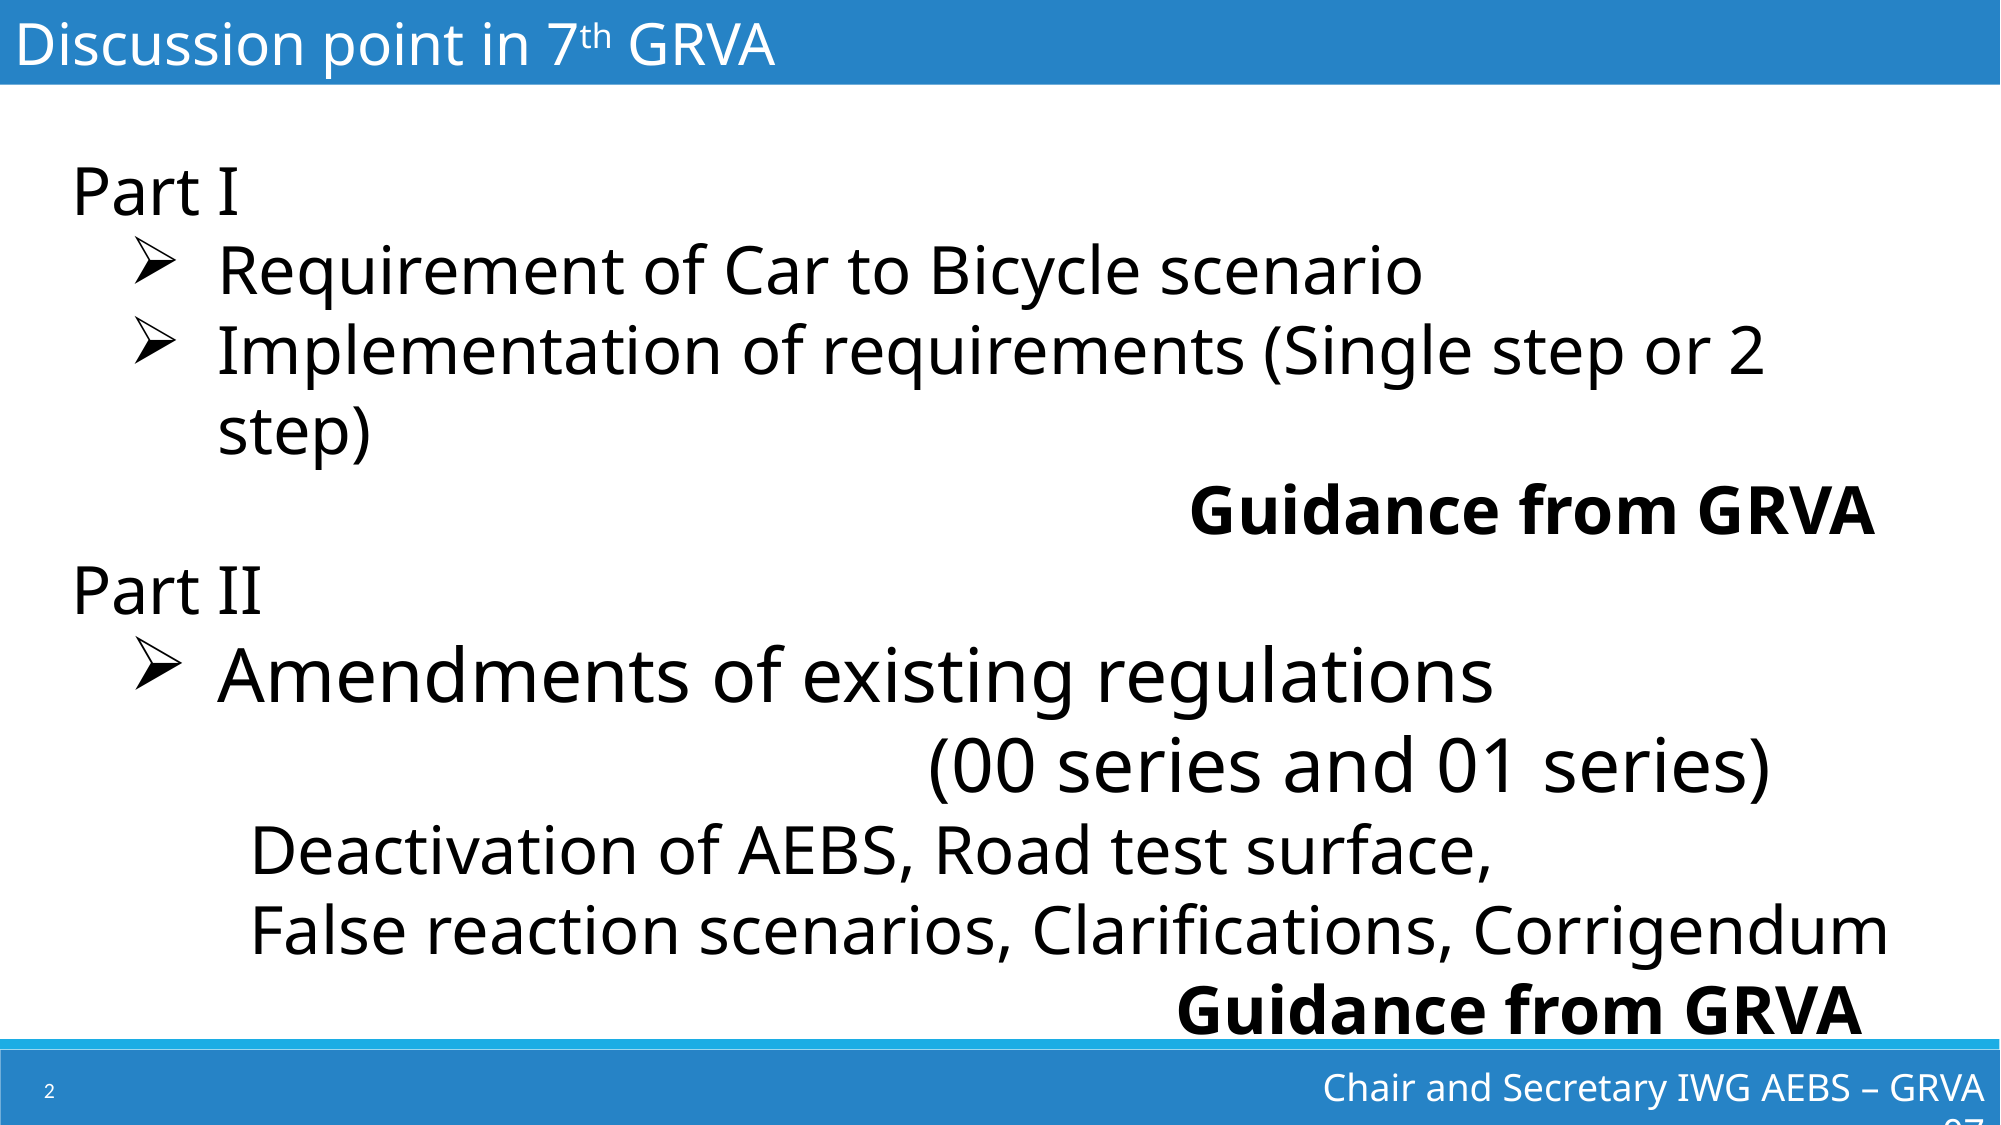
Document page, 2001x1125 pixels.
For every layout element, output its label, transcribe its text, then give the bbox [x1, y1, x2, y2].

text_box Discussion point in 7th GRVA [0, 0, 2000, 85]
text_box Chair and Secretary IWG AEBS – GRVA 07 [1263, 1056, 2000, 1125]
slide_number 2 [0, 1059, 70, 1120]
text_box Part I Requirement of Car to Bicycle scenario Implementation of requirements (Single step or 2 step) Guidance from GRVA Part II Amendments of existing regulations (00 series and 01 series) Deactivation of AEBS, Road test surface, False reaction scenarios, Clarifications, Corrigendum Guidance from GRVA [56, 140, 1944, 1056]
